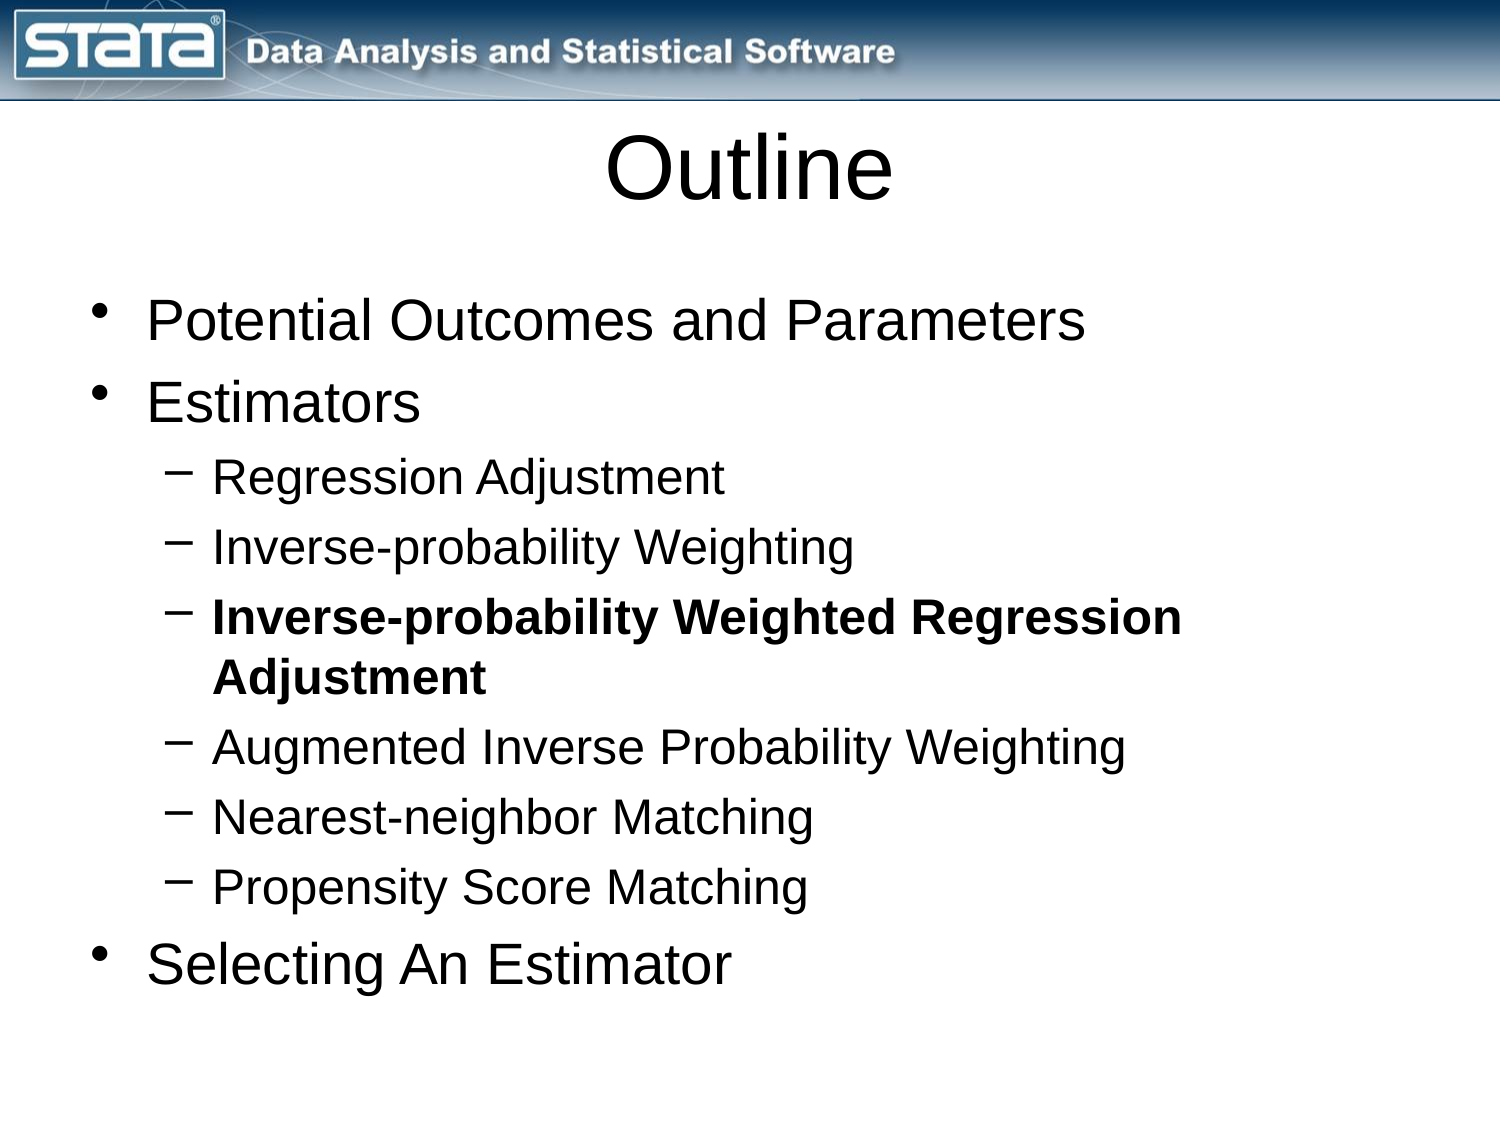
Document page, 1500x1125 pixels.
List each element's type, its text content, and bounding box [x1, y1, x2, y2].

title Outline [0, 108, 1500, 225]
picture [0, 0, 1500, 102]
list Potential Outcomes and Parameters Estimators Regression Adjustment Inverse-probability Weighting Inverse-probability Weighted Regression Adjustment Augmented Inverse Probability Weighting Nearest-neighbor Matching Propensity Score Matching Selecting An Estimator [75, 275, 1425, 1063]
